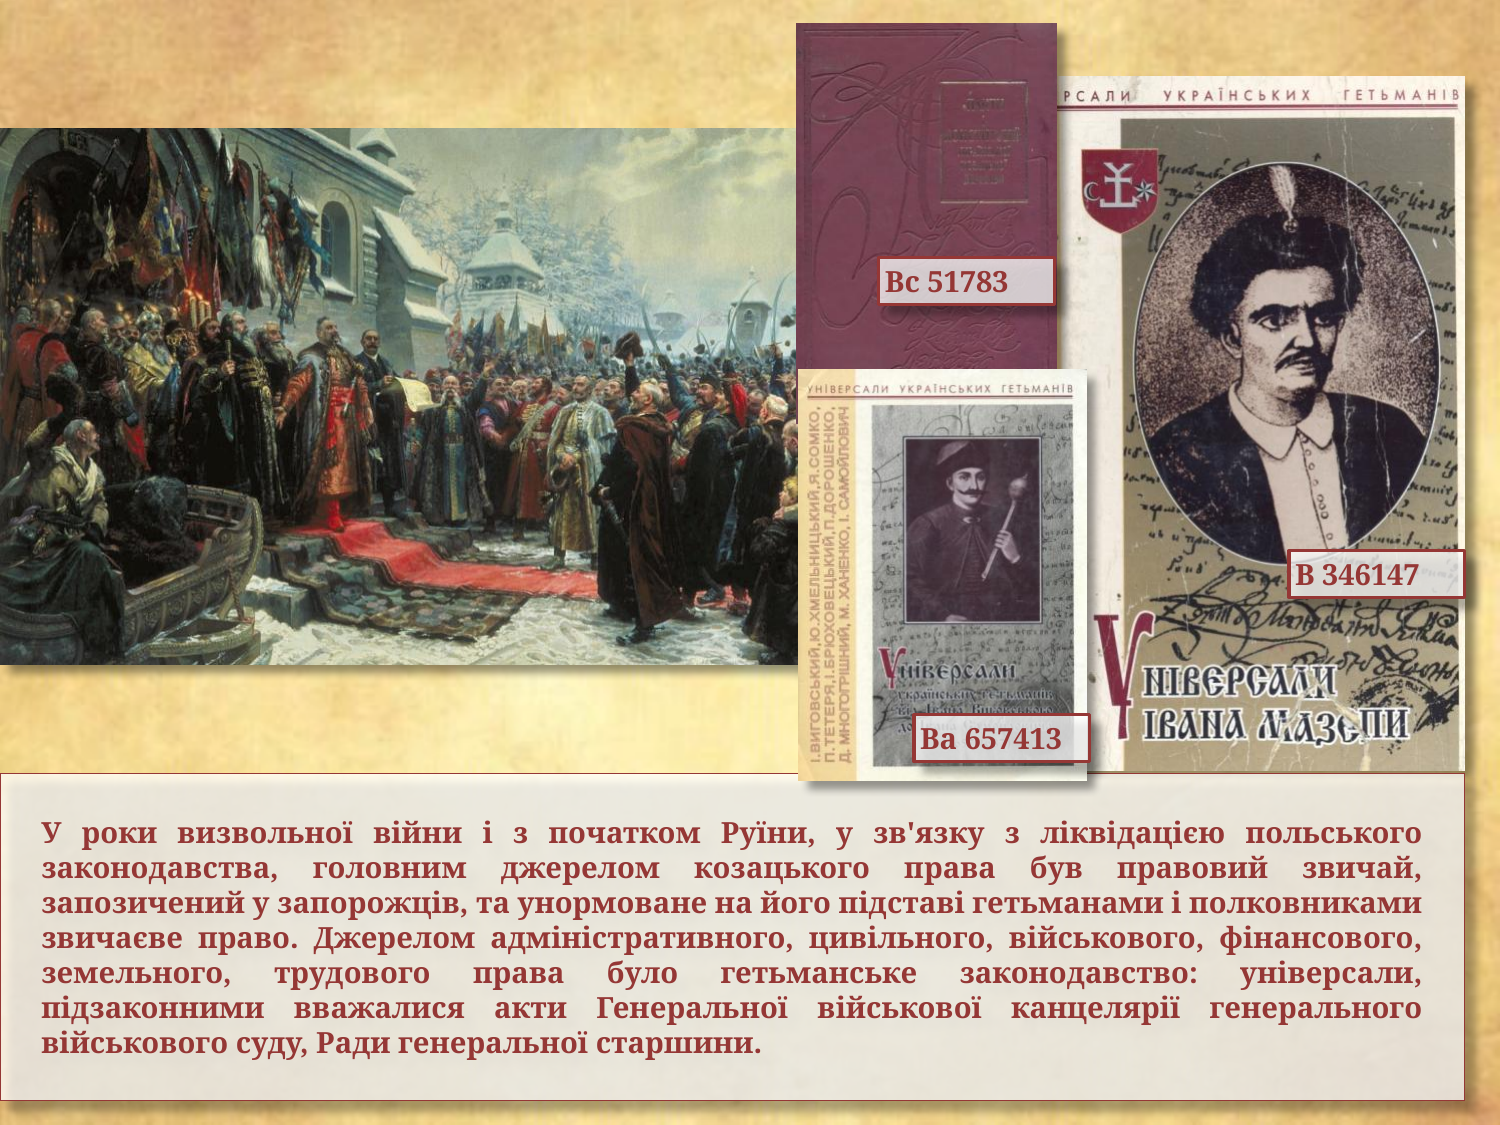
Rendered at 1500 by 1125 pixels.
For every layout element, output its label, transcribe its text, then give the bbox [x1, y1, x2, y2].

text_box У роки визвольної війни і з початком Руїни, у зв'язку з ліквідацією польського законодавства, головним джерелом козацького права був правовий звичай, запозичений у запорожців, та унормоване на його підставі гетьманами і полковниками звичаєве право. Джерелом адміністративного, цивільного, військового, фінансового, земельного, трудового права було гетьманське законодавство: універсали, підзаконними вважалися акти Генеральної військової канцелярії генерального військового суду, Ради генеральної старшини. [0, 773, 1465, 1101]
picture [0, 23, 1466, 781]
text_box Вс 31791 [0, 0, 1500, 1125]
